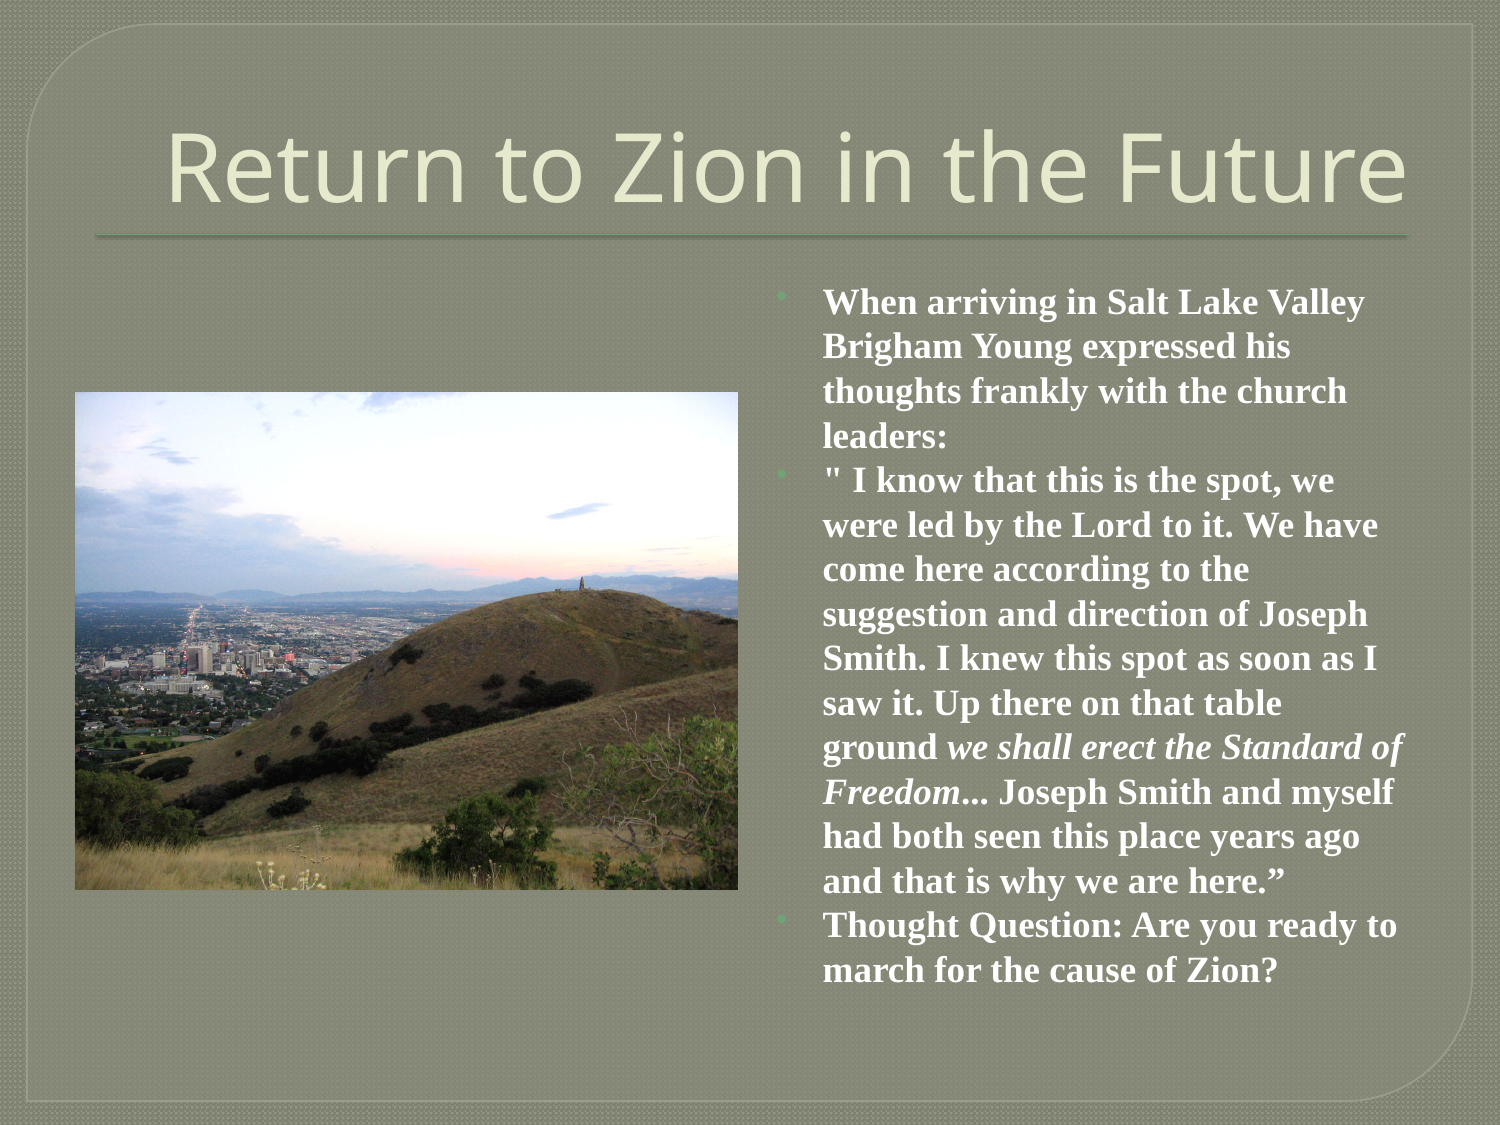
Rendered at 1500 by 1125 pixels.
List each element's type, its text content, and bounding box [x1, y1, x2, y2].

title Return to Zion in the Future [75, 41, 1425, 230]
list When arriving in Salt Lake Valley Brigham Young expressed his thoughts frankly with the church leaders: " I know that this is the spot, we were led by the Lord to it. We have come here according to the suggestion and direction of Joseph Smith. I knew this spot as soon as I saw it. Up there on that table ground we shall erect the Standard of Freedom... Joseph Smith and myself had both seen this place years ago and that is why we are here.” Thought Question: Are you ready to march for the cause of Zion? [762, 270, 1425, 1013]
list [74, 269, 738, 1013]
